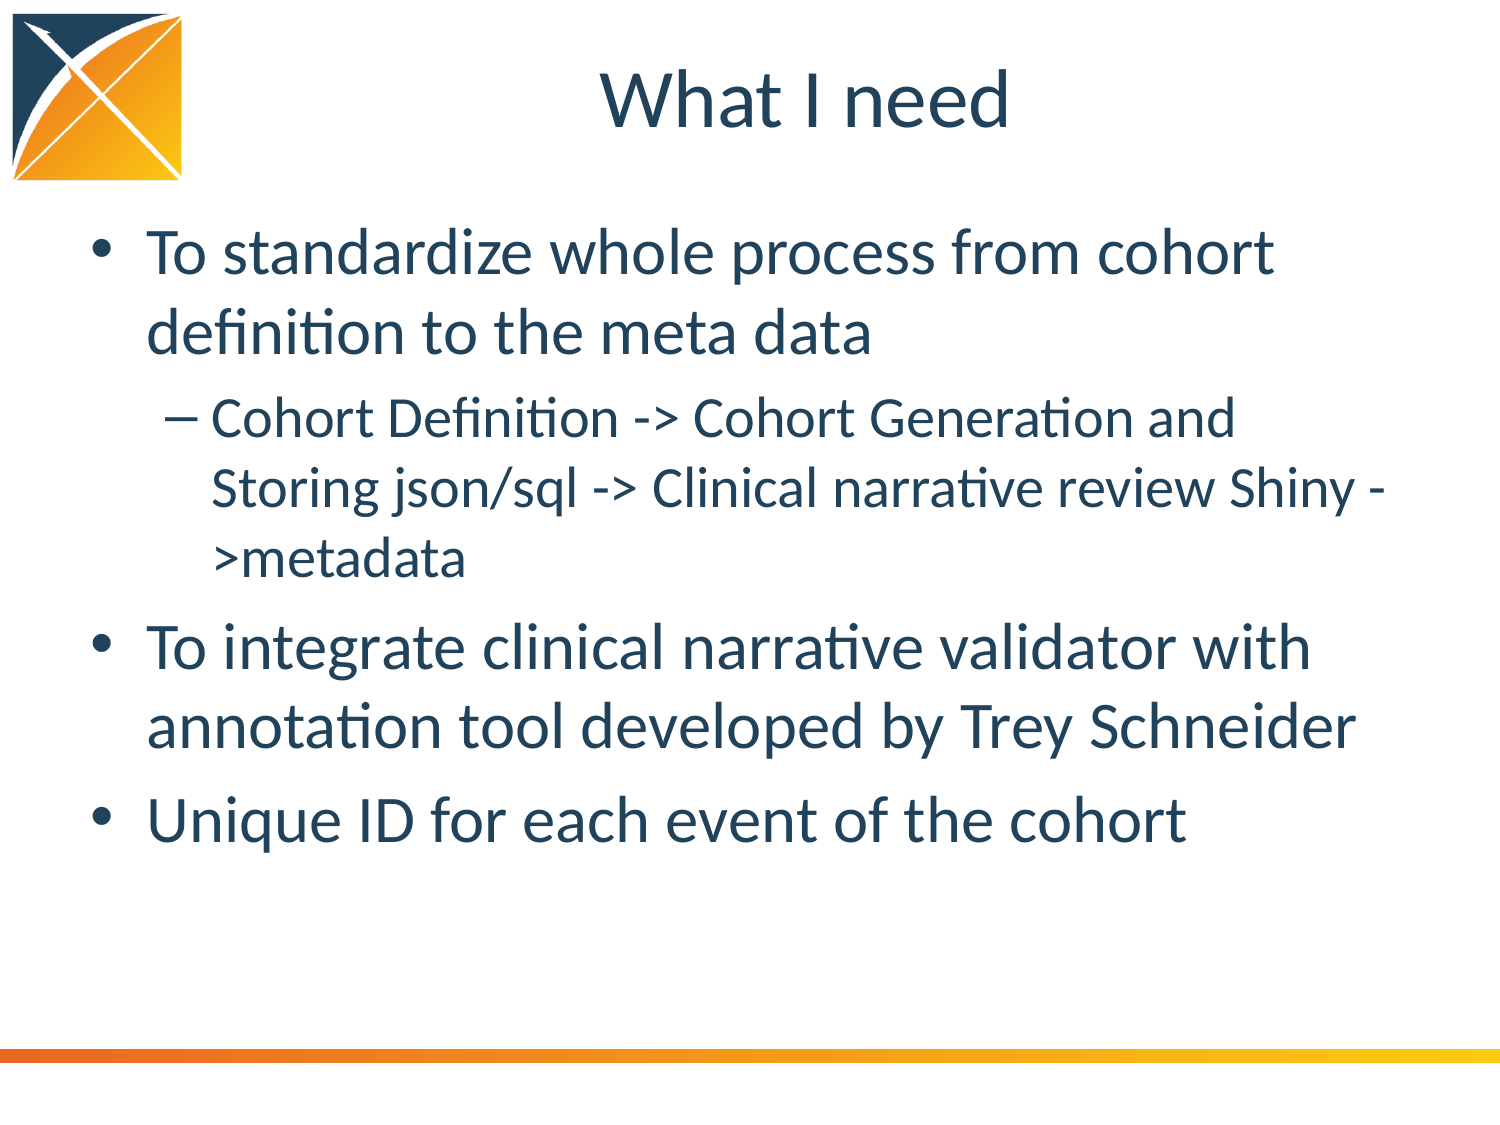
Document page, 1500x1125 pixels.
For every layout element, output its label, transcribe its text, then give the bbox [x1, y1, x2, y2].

title What I need [187, 24, 1425, 163]
list To standardize whole process from cohort definition to the meta data Cohort Definition -> Cohort Generation and Storing json/sql -> Clinical narrative review Shiny ->metadata To integrate clinical narrative validator with annotation tool developed by Trey Schneider Unique ID for each event of the cohort [75, 200, 1425, 1005]
picture [0, 0, 206, 200]
